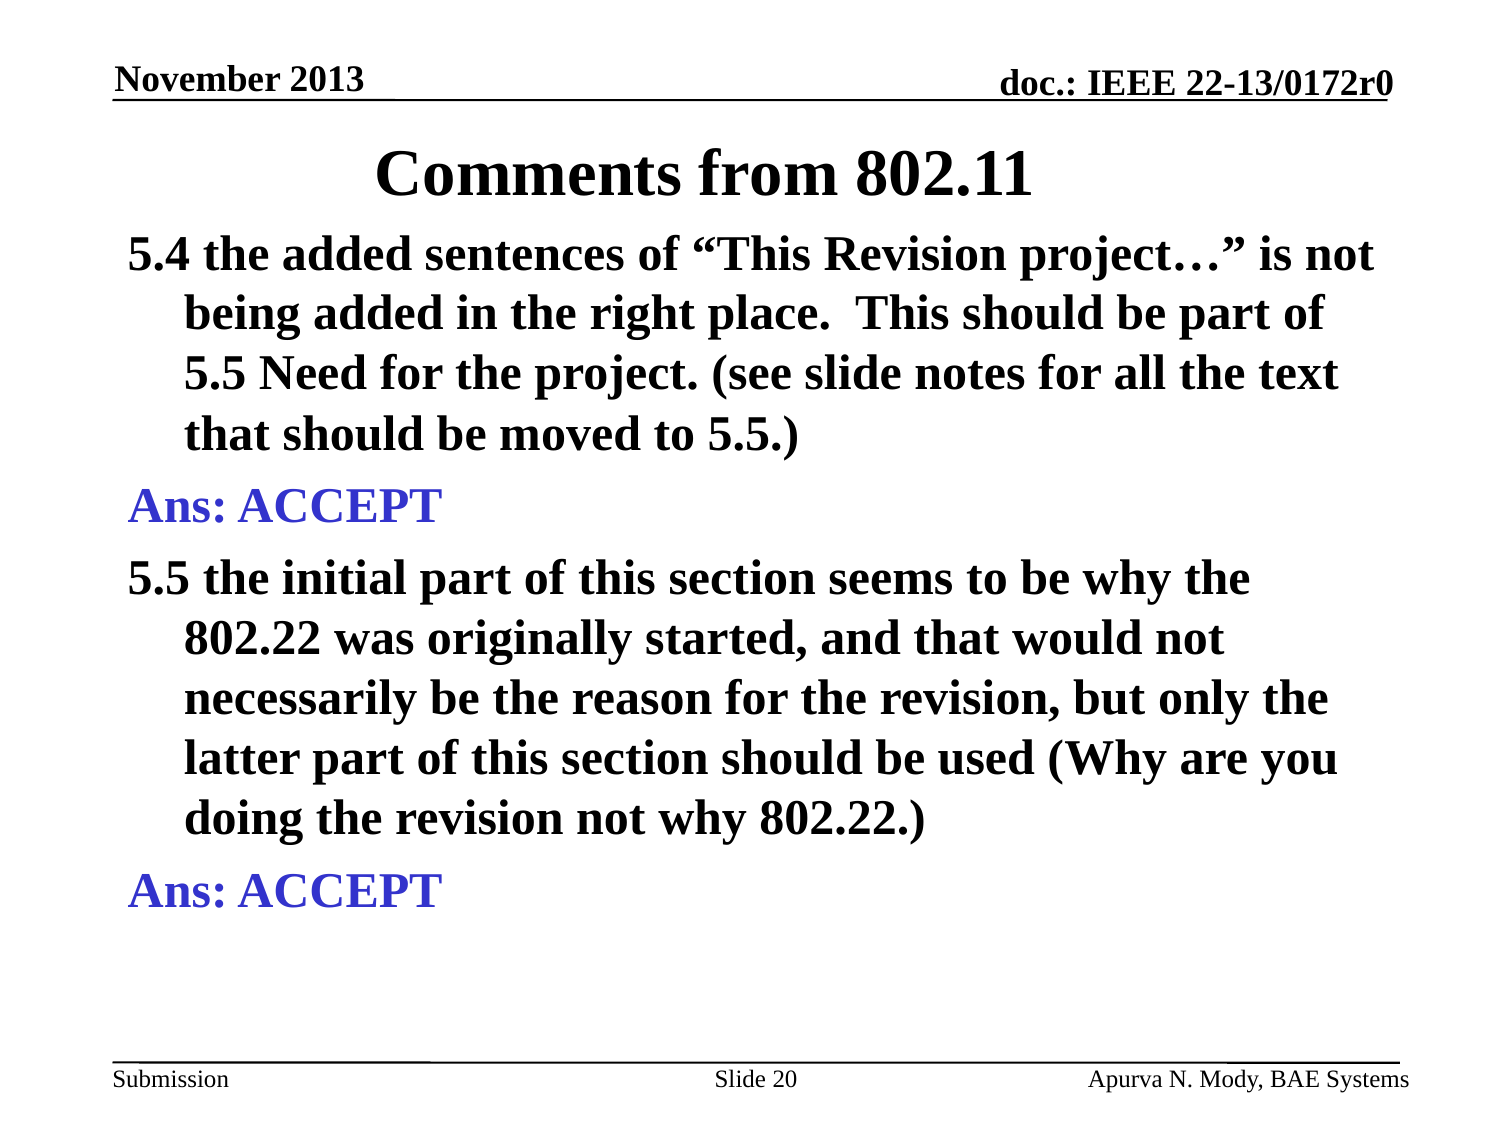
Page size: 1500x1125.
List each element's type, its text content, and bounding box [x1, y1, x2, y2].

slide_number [114, 54, 423, 100]
slide_number Slide 20 [712, 1061, 800, 1123]
list 5.4 the added sentences of “This Revision project…” is not being added in the right place. This should be part of 5.5 Need for the project. (see slide notes for all the text that should be moved to 5.5.) Ans: ACCEPT 5.5 the initial part of this section seems to be why the 802.22 was originally started, and that would not necessarily be the reason for the revision, but only the latter part of this section should be used (Why are you doing the revision not why 802.22.) Ans: ACCEPT [112, 212, 1401, 1051]
footer Apurva N. Mody, BAE Systems [887, 1062, 1411, 1093]
title Comments from 802.11 [112, 112, 1388, 212]
